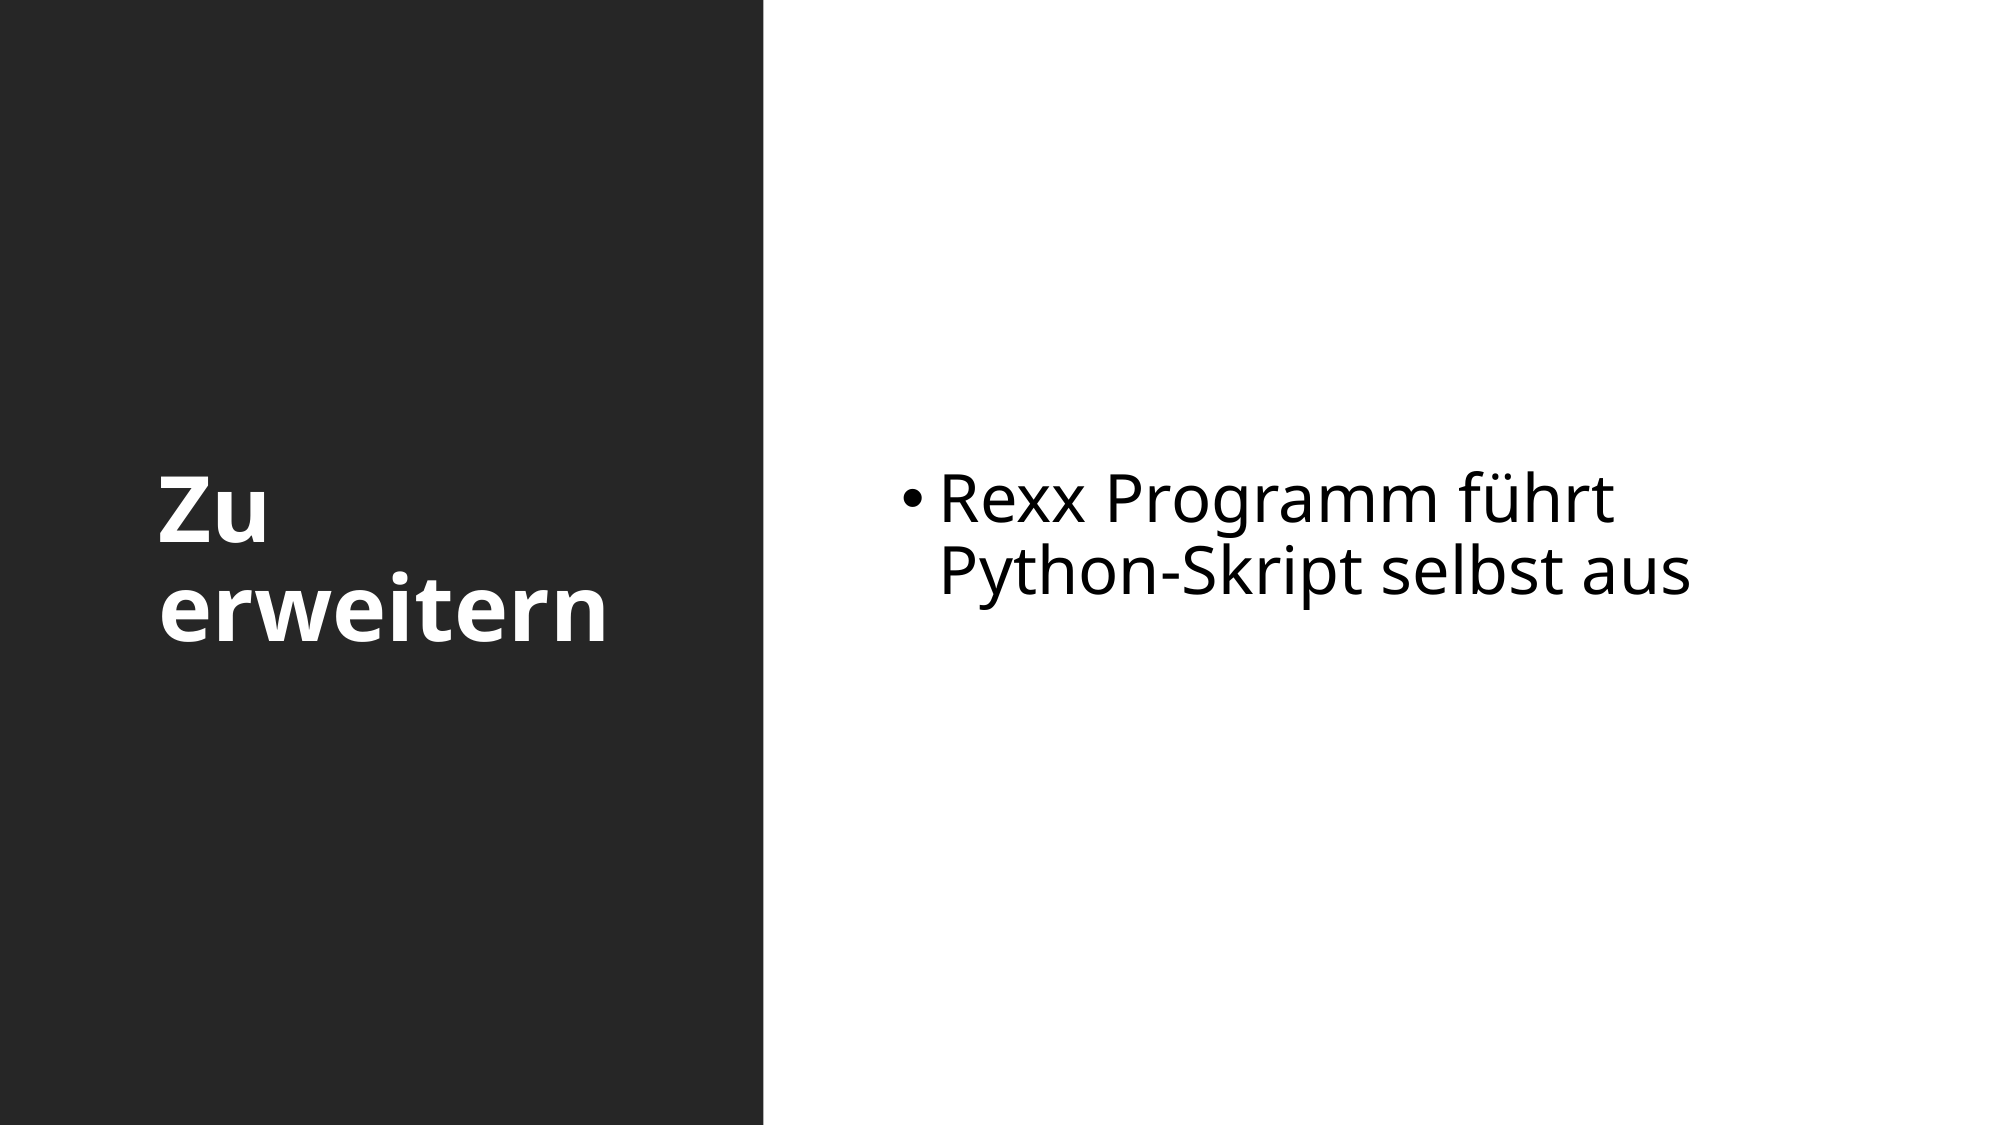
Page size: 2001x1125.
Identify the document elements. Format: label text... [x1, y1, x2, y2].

list Rexx Programm führt Python-Skript selbst aus [886, 167, 1806, 1083]
title Zu erweitern [143, 104, 666, 1020]
text_box [0, 0, 765, 1125]
